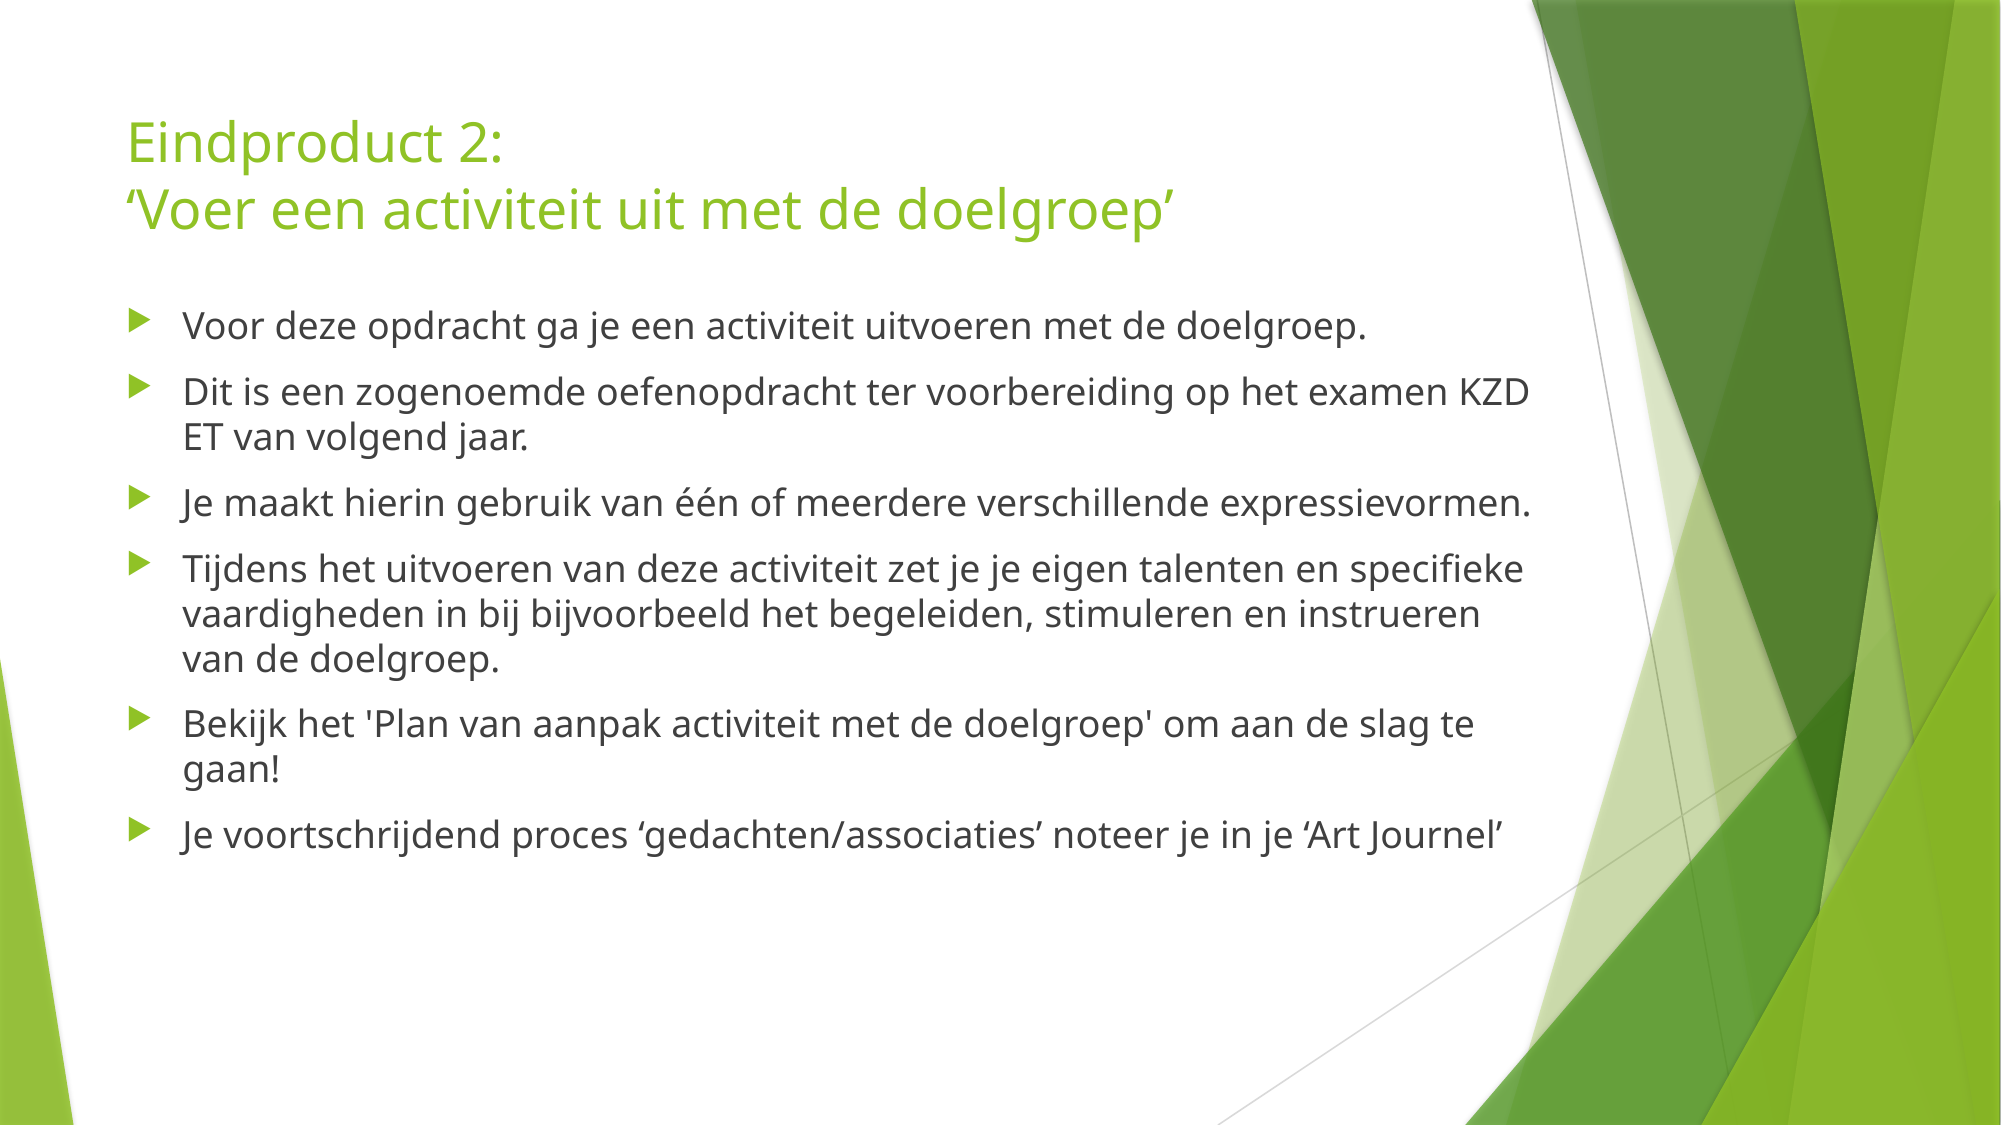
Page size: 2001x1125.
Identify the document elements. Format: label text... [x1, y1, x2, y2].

title Eindproduct 2: ‘Voer een activiteit uit met de doelgroep’ [111, 99, 1522, 294]
list Voor deze opdracht ga je een activiteit uitvoeren met de doelgroep. Dit is een zogenoemde oefenopdracht ter voorbereiding op het examen KZD ET van volgend jaar. Je maakt hierin gebruik van één of meerdere verschillende expressievormen. Tijdens het uitvoeren van deze activiteit zet je je eigen talenten en specifieke vaardigheden in bij bijvoorbeeld het begeleiden, stimuleren en instrueren van de doelgroep. Bekijk het 'Plan van aanpak activiteit met de doelgroep' om aan de slag te gaan! Je voortschrijdend proces ‘gedachten/associaties’ noteer je in je ‘Art Journel’ [111, 294, 1569, 932]
